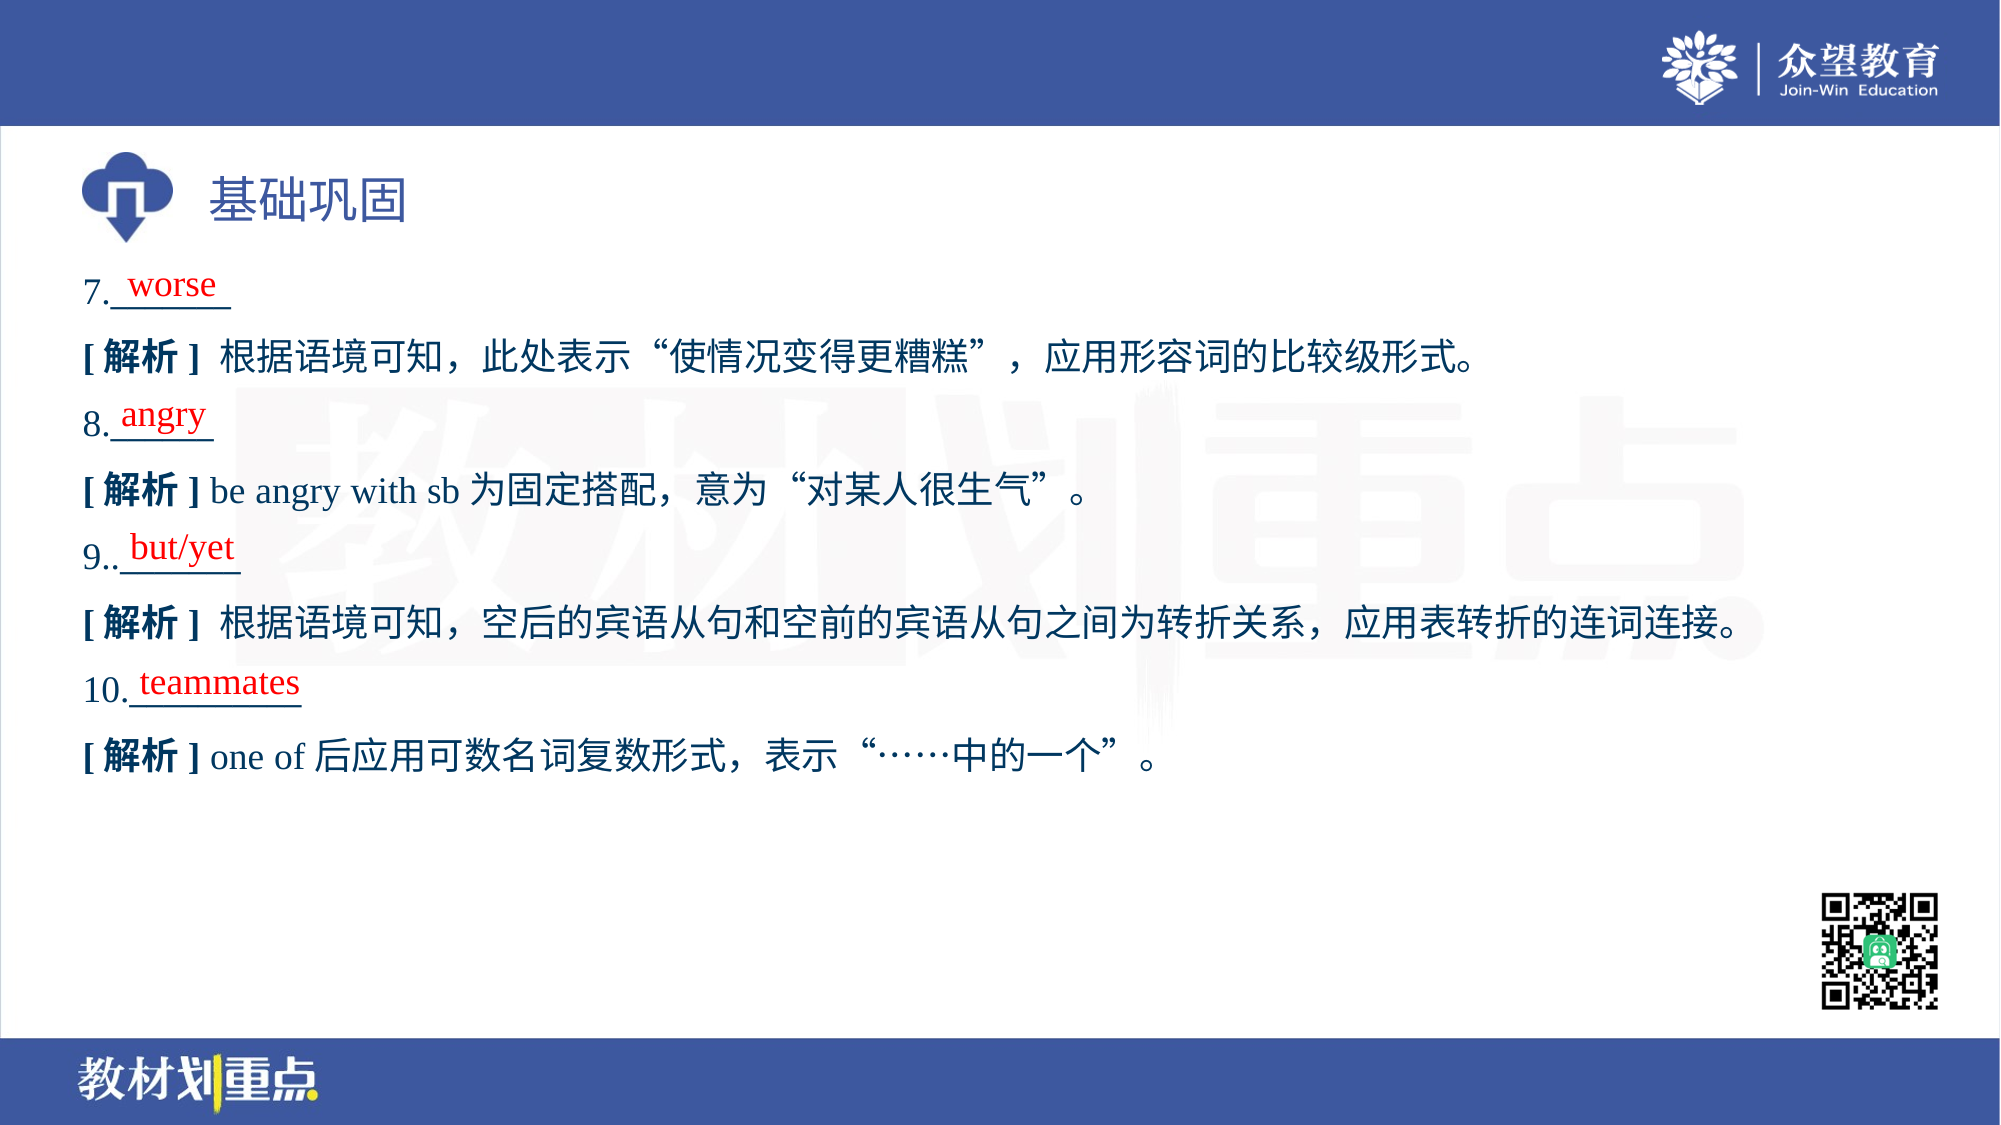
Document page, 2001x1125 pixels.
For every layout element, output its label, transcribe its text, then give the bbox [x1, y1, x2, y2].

text_box [解析] 根据语境可知，此处表示“使情况变得更糟糕”，应用形容词的比较级形式。 [82, 313, 1817, 371]
text_box 8.______ [82, 379, 1817, 438]
text_box 9.._______ [82, 512, 1817, 571]
text_box [解析] one of后应用可数名词复数形式，表示“……中的一个”。 [82, 712, 1817, 770]
text_box but/yet [116, 502, 249, 561]
text_box teammates [126, 637, 314, 696]
text_box [解析] 根据语境可知，空后的宾语从句和空前的宾语从句之间为转折关系，应用表转折的连词连接。 [82, 579, 1817, 637]
text_box [解析] be angry with sb为固定搭配，意为“对某人很生气”。 [82, 446, 1817, 504]
text_box worse [113, 238, 231, 298]
text_box 7._______ [82, 247, 1817, 306]
picture [0, 0, 2000, 1125]
text_box 10.__________ [82, 645, 1817, 704]
text_box angry [107, 369, 221, 428]
